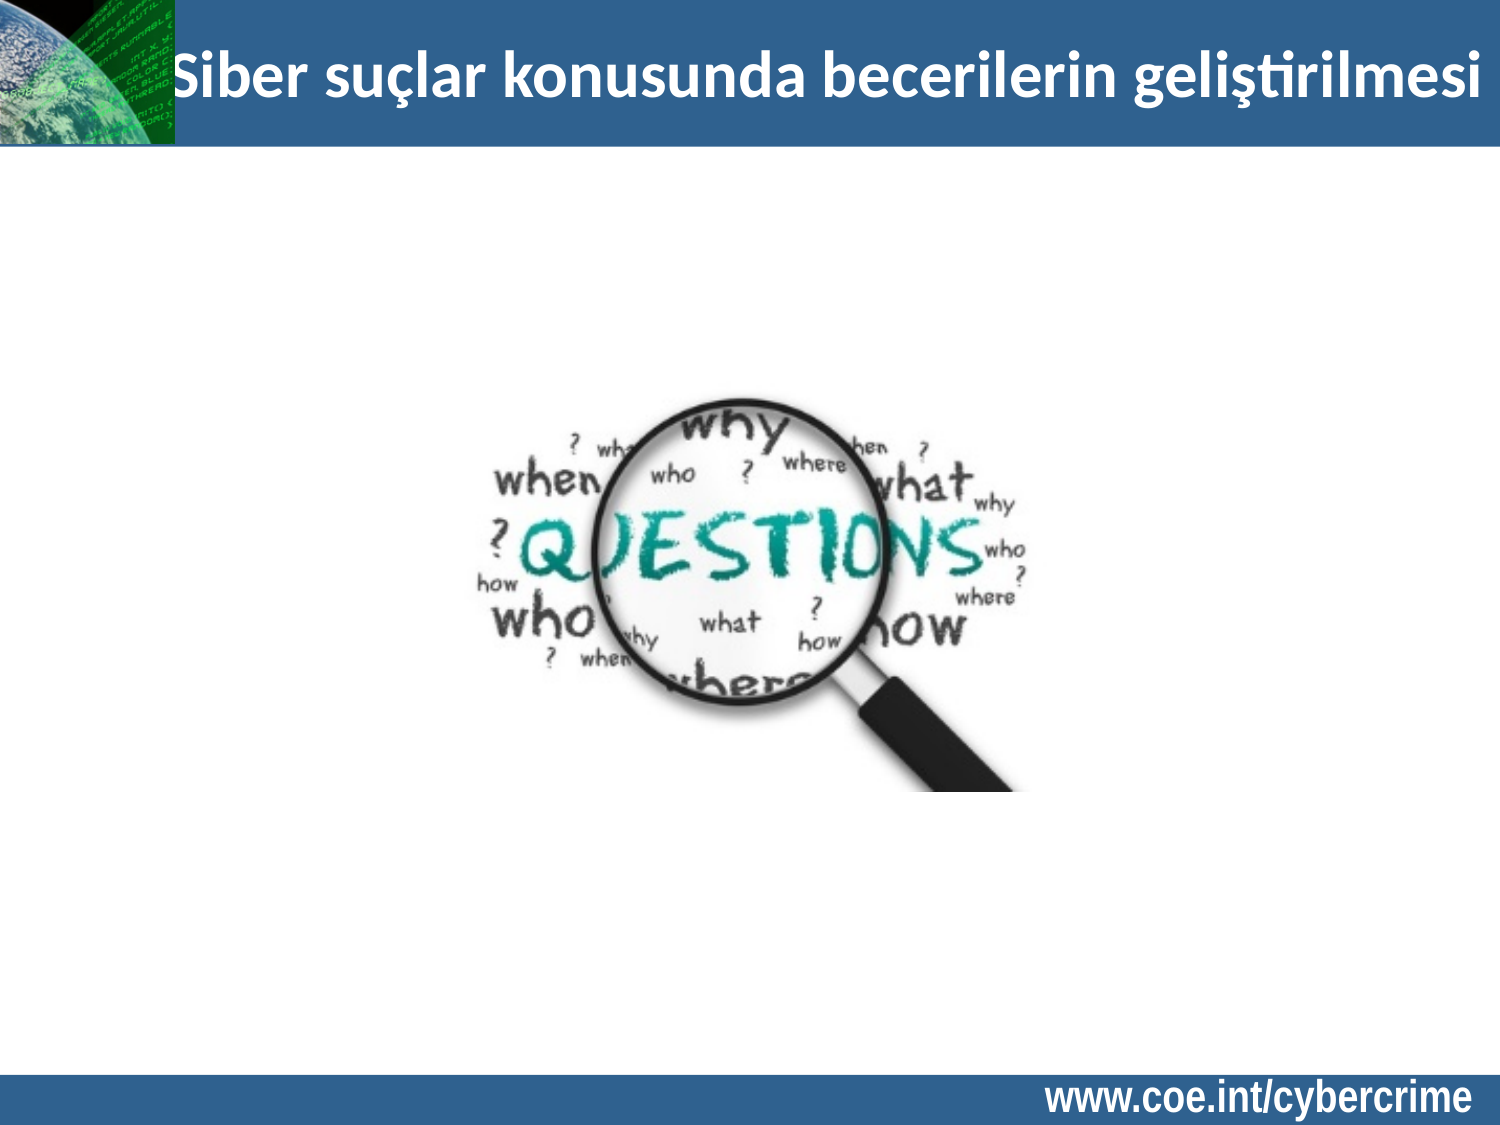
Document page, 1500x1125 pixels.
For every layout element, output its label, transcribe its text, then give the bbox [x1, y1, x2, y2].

text_box Siber suçlar konusunda becerilerin geliştirilmesi [177, 0, 1500, 149]
picture [0, 0, 175, 144]
text_box [0, 1073, 1030, 1125]
text_box www.coe.int/cybercrime [1030, 1059, 1500, 1125]
picture [443, 332, 1057, 793]
